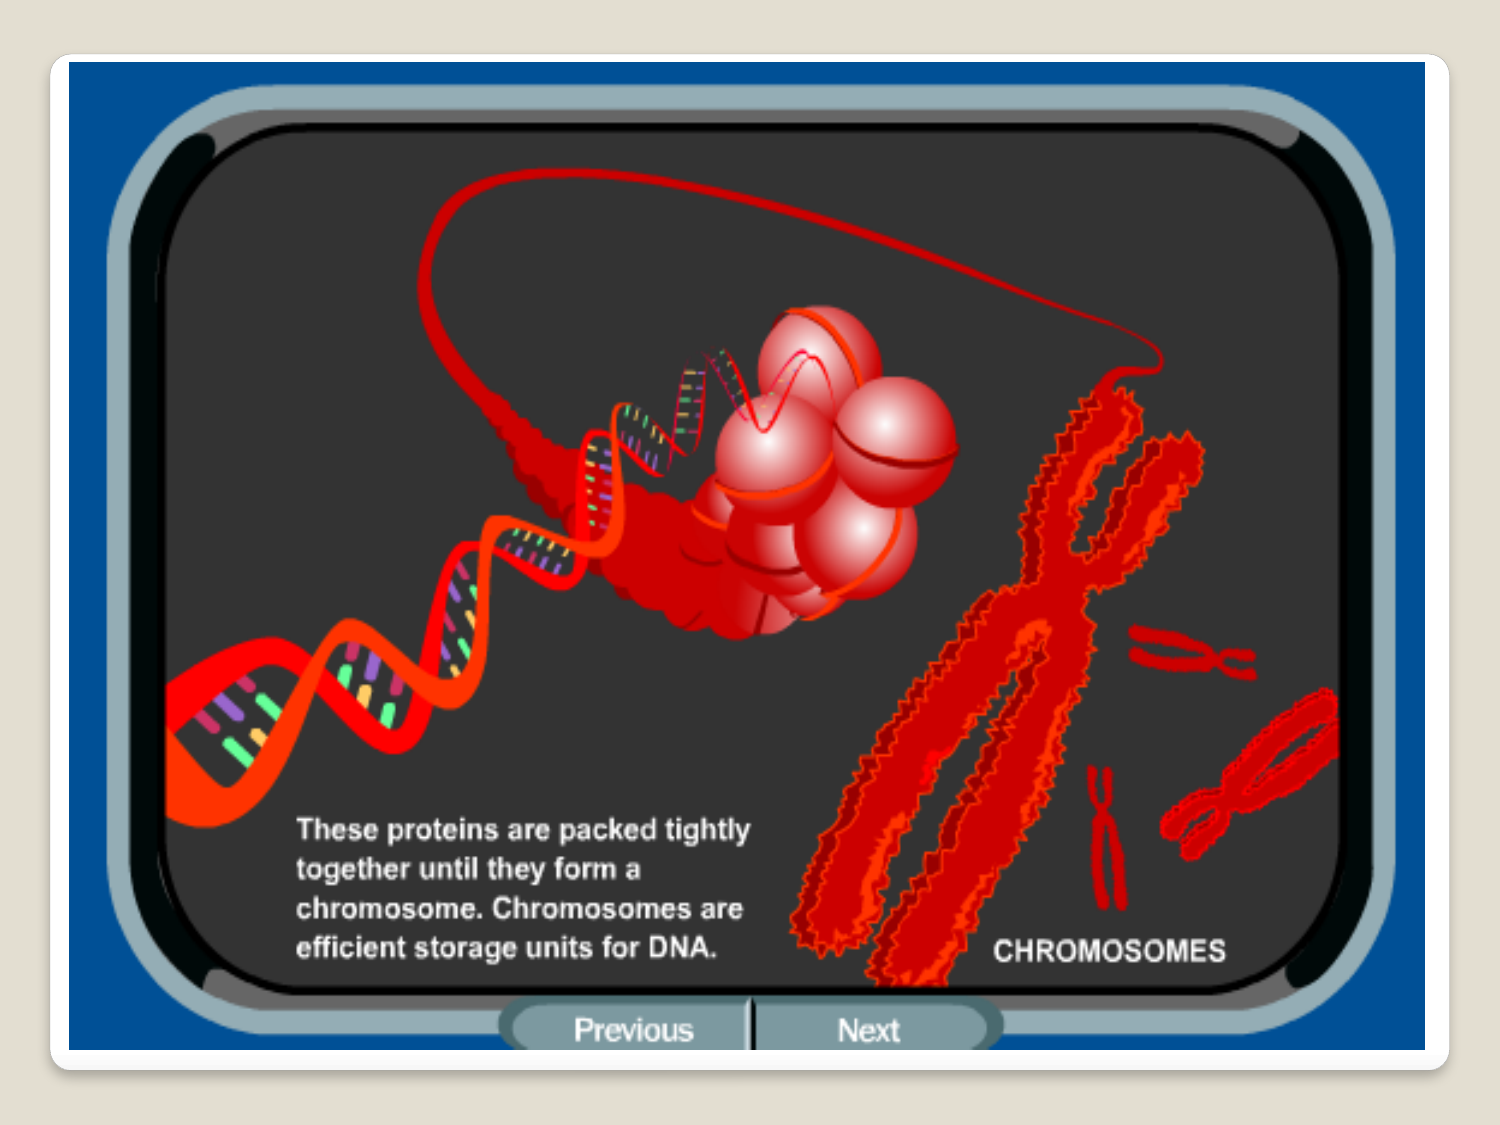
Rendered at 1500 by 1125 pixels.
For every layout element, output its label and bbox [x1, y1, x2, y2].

picture [69, 62, 1426, 1051]
